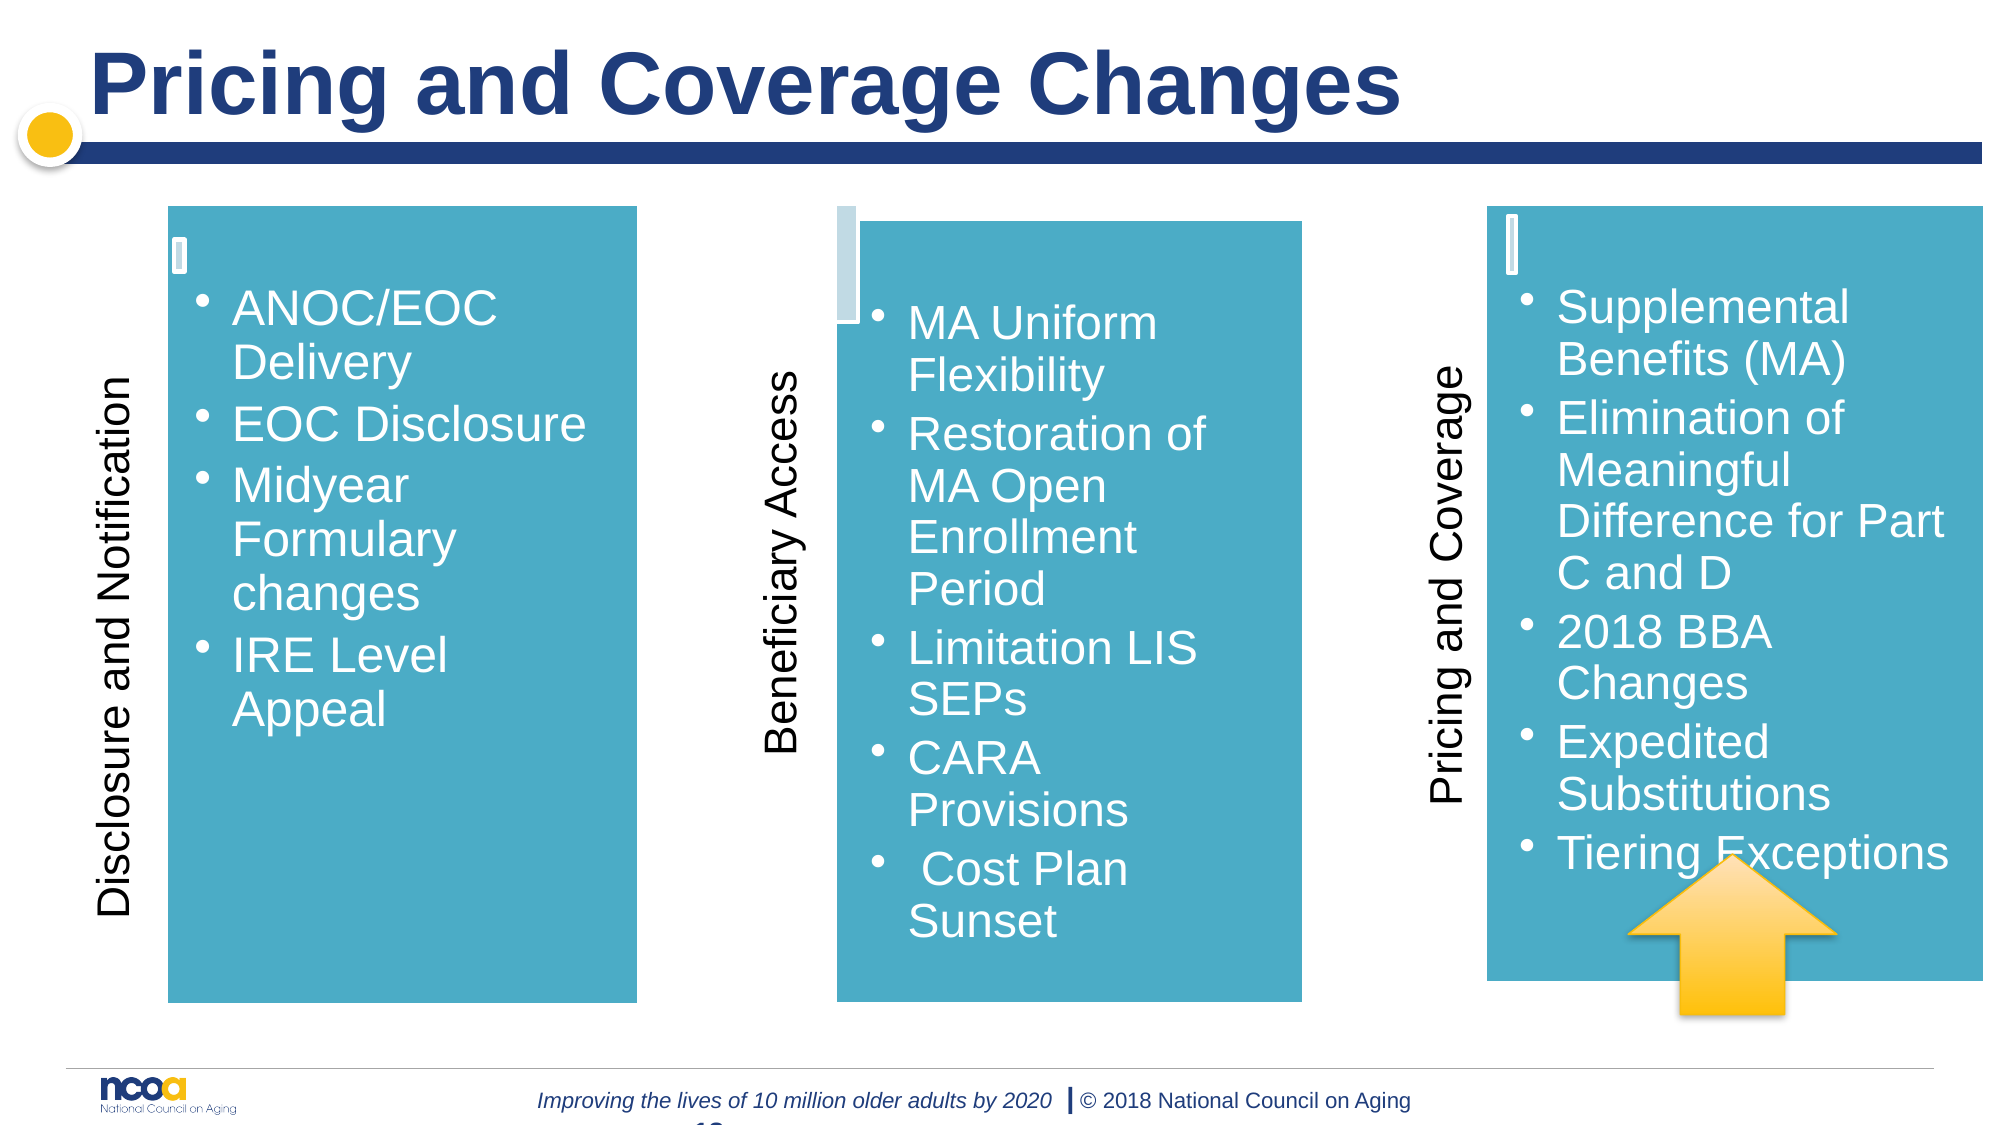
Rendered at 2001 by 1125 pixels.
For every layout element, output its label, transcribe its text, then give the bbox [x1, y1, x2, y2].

title Pricing and Coverage Changes [74, 17, 1982, 158]
picture [101, 1077, 236, 1115]
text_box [74, 193, 2000, 1015]
